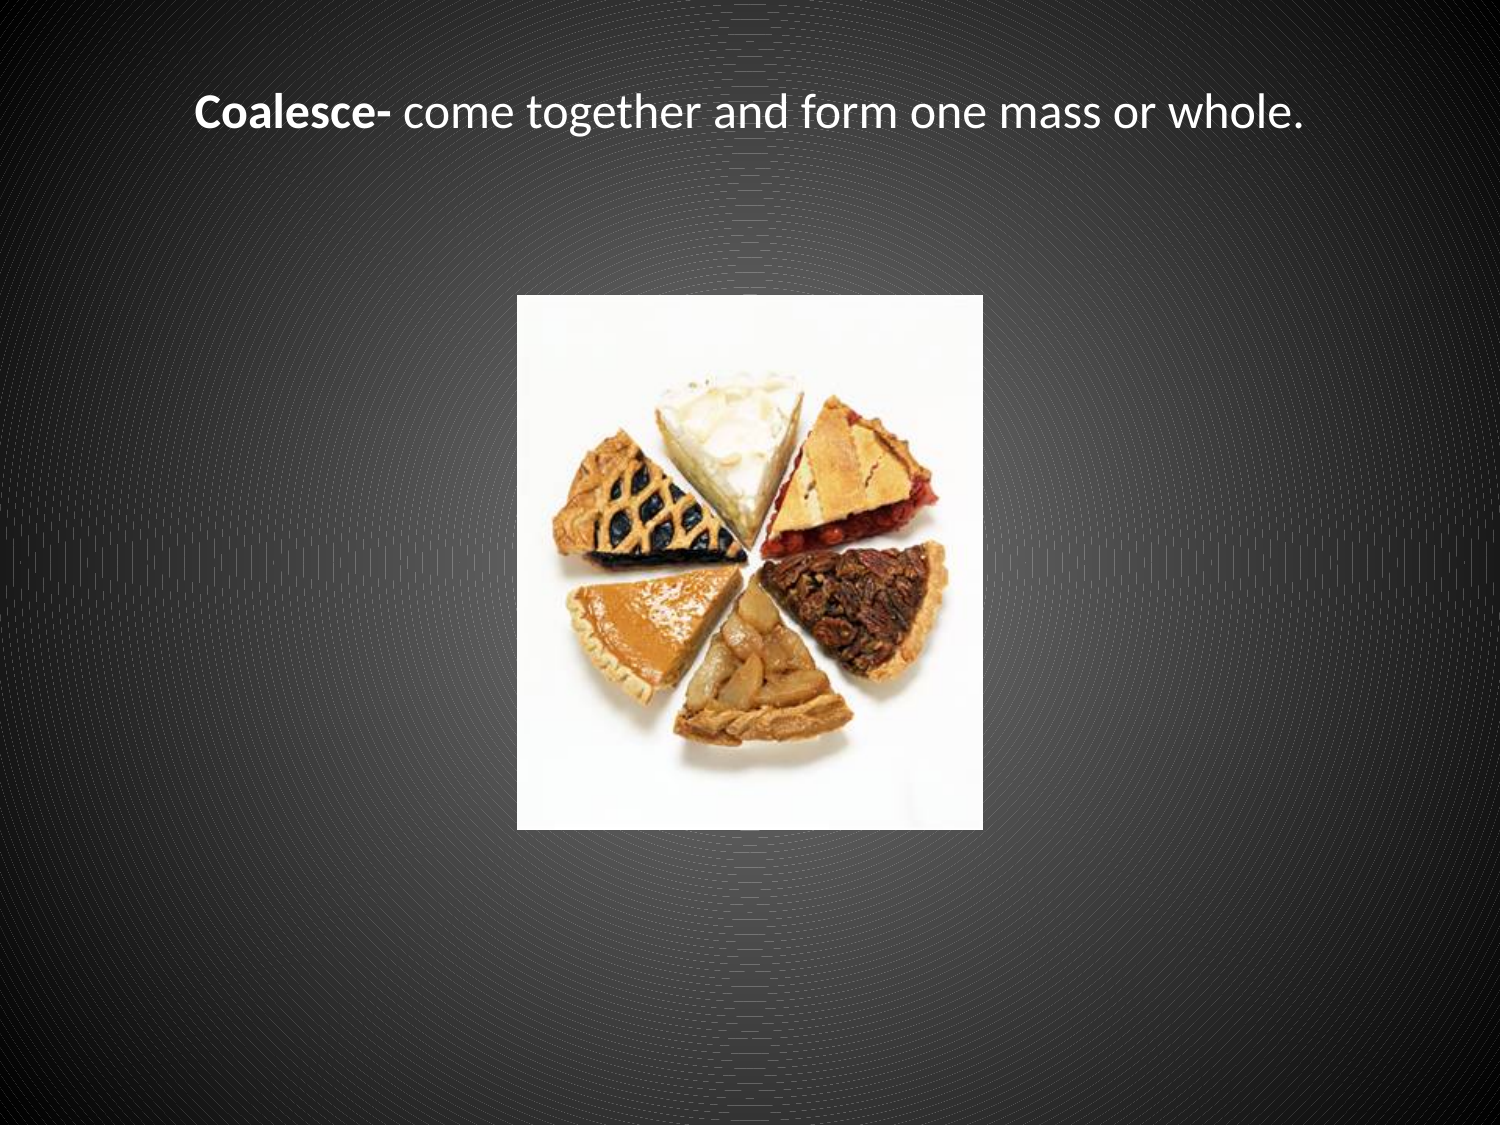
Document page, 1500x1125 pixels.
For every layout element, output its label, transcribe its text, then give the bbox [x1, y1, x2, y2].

picture [516, 295, 984, 830]
title Coalesce- come together and form one mass or whole. [75, 45, 1425, 233]
